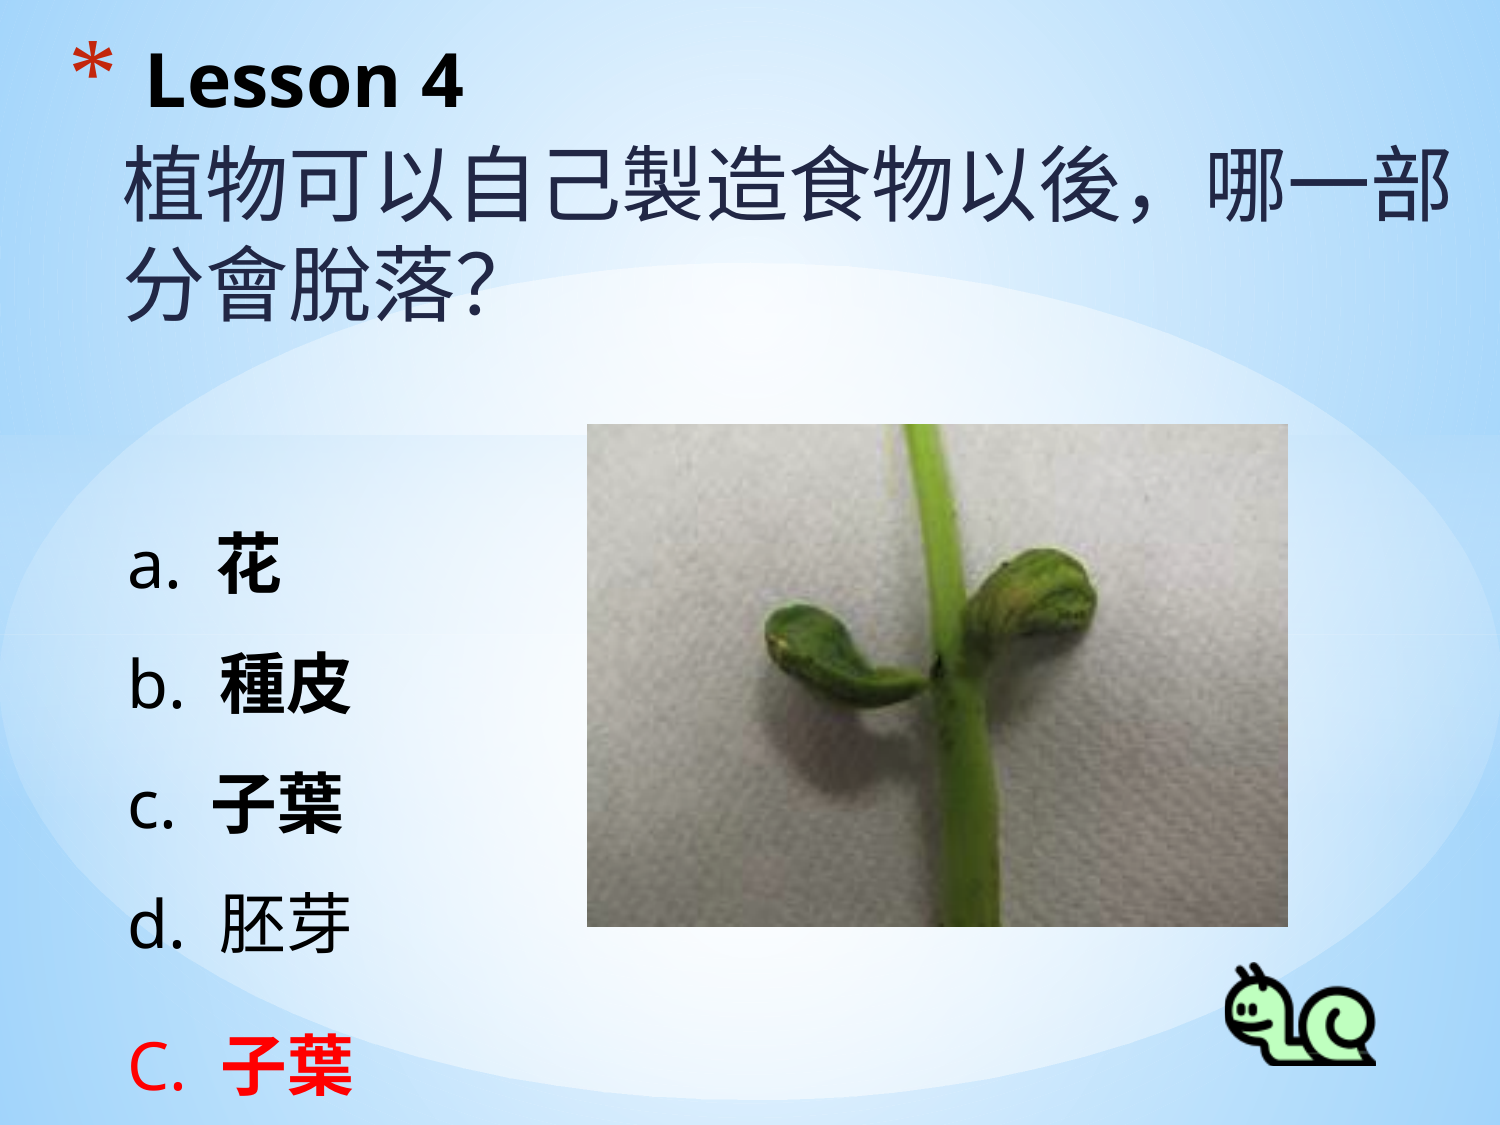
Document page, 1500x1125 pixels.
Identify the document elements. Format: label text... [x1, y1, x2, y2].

text_box C. 子葉 [112, 1016, 450, 1125]
picture [587, 424, 1288, 928]
subtitle 植物可以自己製造食物以後，哪一部分會脫落？ [107, 125, 1495, 513]
title Lesson 4 [24, 24, 763, 213]
picture [1224, 962, 1377, 1067]
text_box a. 花 b. 種皮 c. 子葉 d. 胚芽 [112, 474, 563, 970]
